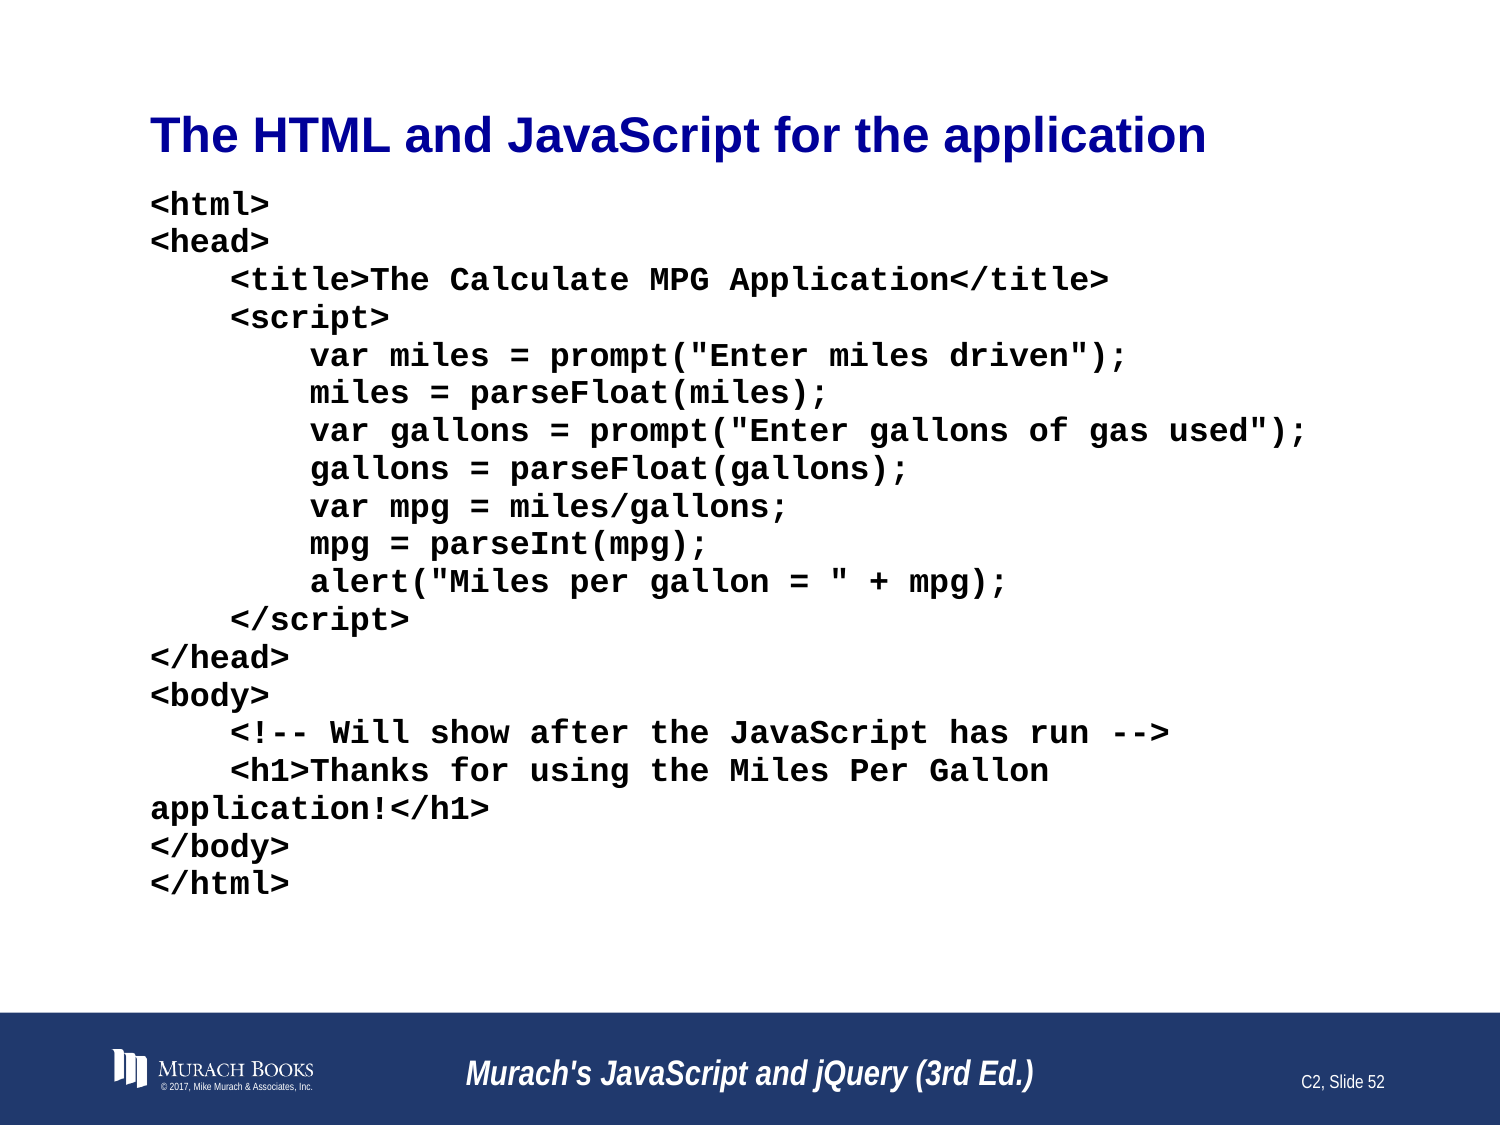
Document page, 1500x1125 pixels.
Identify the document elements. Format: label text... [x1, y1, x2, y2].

footer © 2017, Mike Murach & Associates, Inc. [12, 1025, 463, 1100]
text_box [149, 187, 1350, 905]
slide_number C2, Slide 52 [1087, 1025, 1400, 1100]
slide_number Murach's JavaScript and jQuery (3rd Ed.) [463, 1025, 1050, 1100]
title The HTML and JavaScript for the application [150, 102, 1350, 164]
